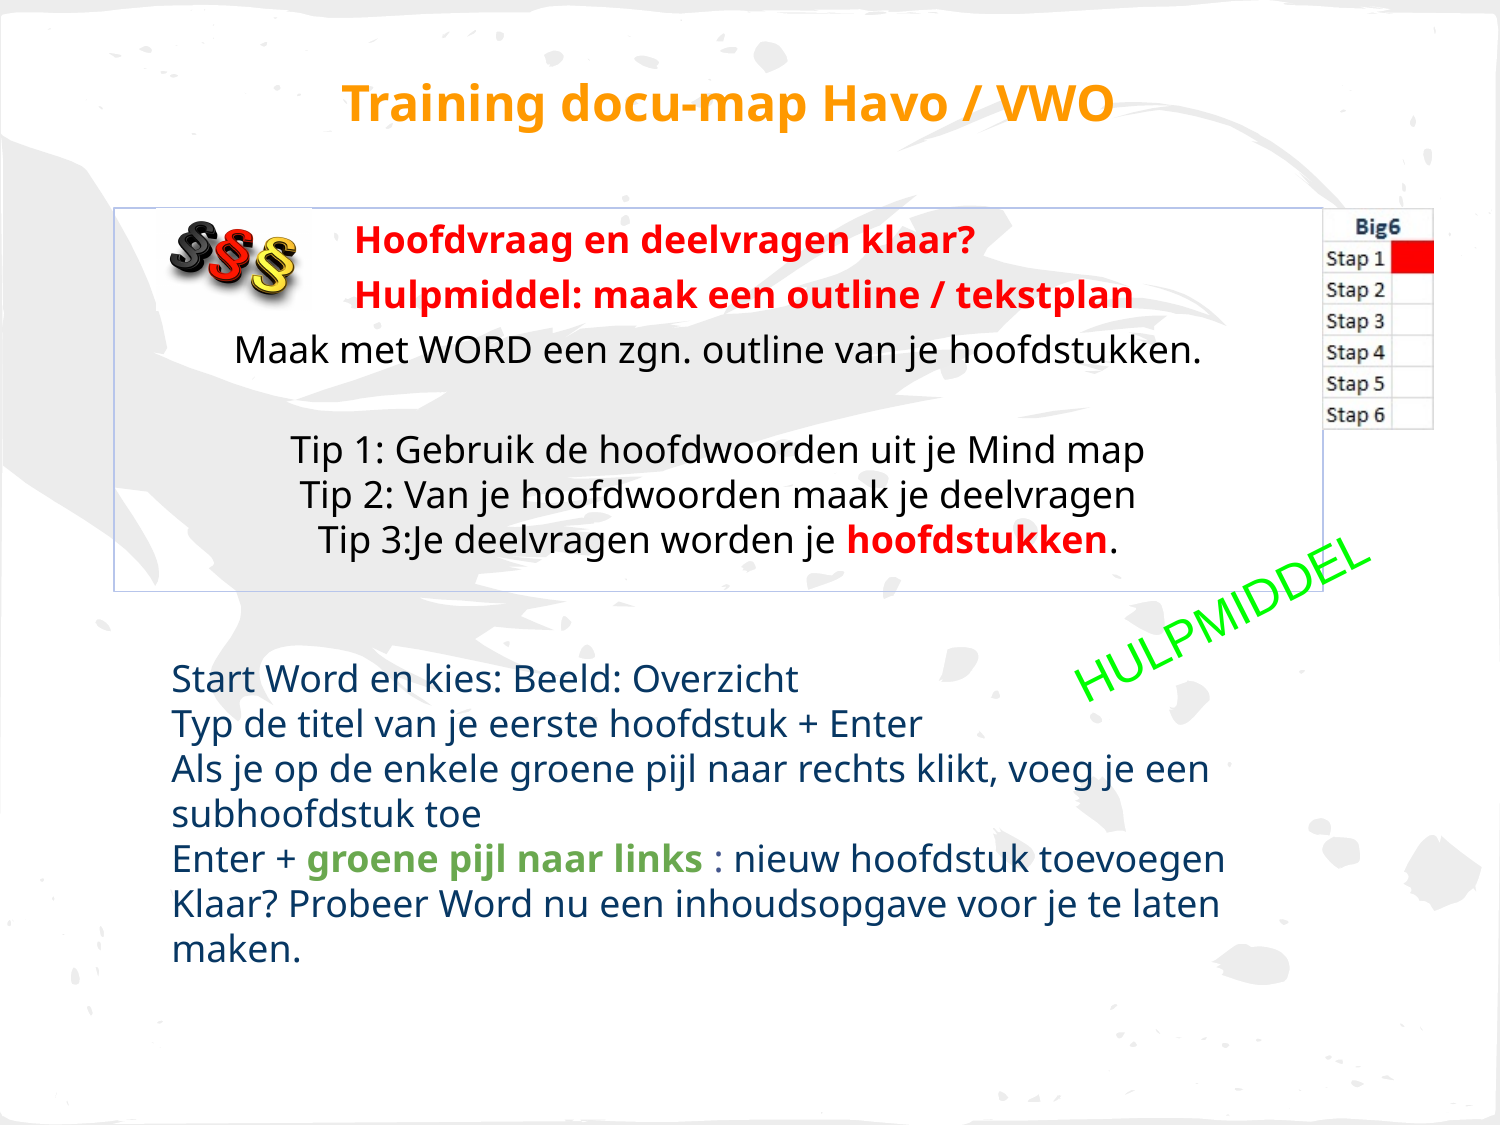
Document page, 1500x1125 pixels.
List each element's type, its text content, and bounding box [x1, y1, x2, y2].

picture [1322, 207, 1435, 431]
picture [156, 207, 312, 312]
list Hoofdvraag en deelvragen klaar? Hulpmiddel: maak een outline / tekstplan Maak met WORD een zgn. outline van je hoofdstukken. Tip 1: Gebruik de hoofdwoorden uit je Mind map Tip 2: Van je hoofdwoorden maak je deelvragen Tip 3:Je deelvragen worden je hoofdstukken. [113, 208, 1323, 592]
text_box HULPMIDDEL [1043, 482, 1416, 720]
text_box Start Word en kies: Beeld: Overzicht Typ de titel van je eerste hoofdstuk + Enter Als je op de enkele groene pijl naar rechts klikt, voeg je een subhoofdstuk toe Enter + groene pijl naar links : nieuw hoofdstuk toevoegen Klaar? Probeer Word nu een inhoudsopgave voor je te laten maken. [156, 602, 1315, 955]
text_box Training docu-map Havo / VWO [124, 55, 1334, 178]
